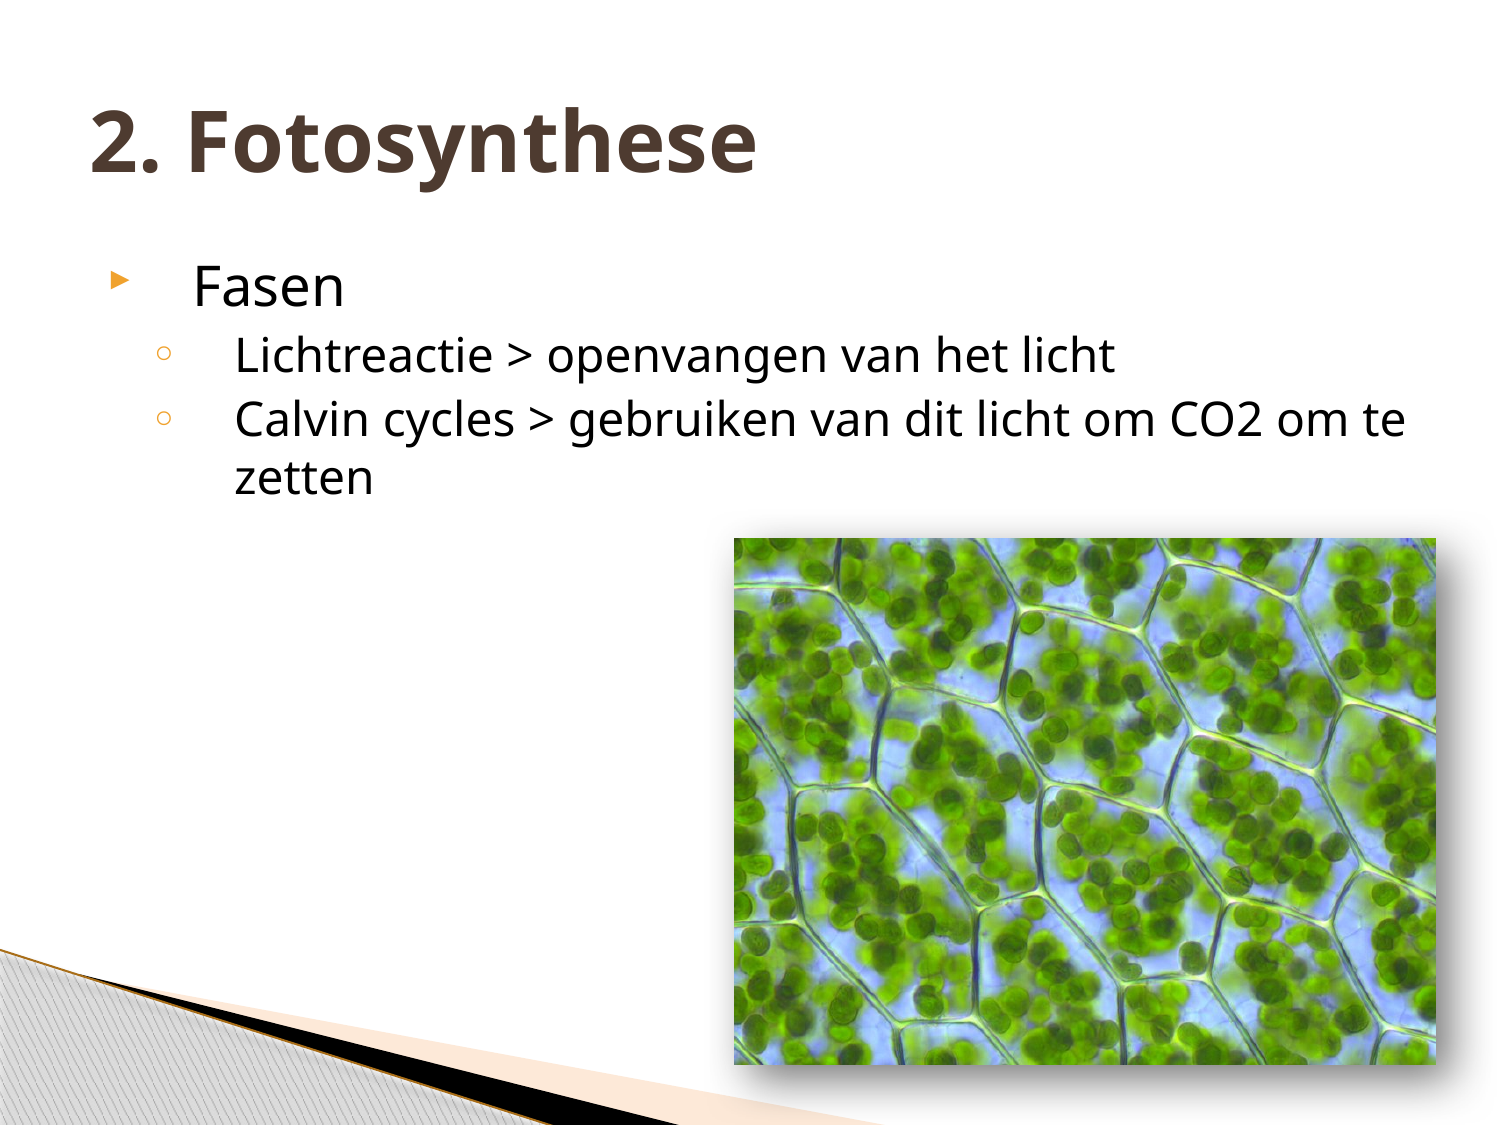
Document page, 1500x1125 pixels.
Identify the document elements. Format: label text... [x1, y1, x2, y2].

picture [733, 538, 1436, 1065]
list Fasen Lichtreactie > openvangen van het licht Calvin cycles > gebruiken van dit licht om CO2 om te zetten [75, 243, 1425, 986]
title 2. Fotosynthese [75, 45, 1425, 233]
